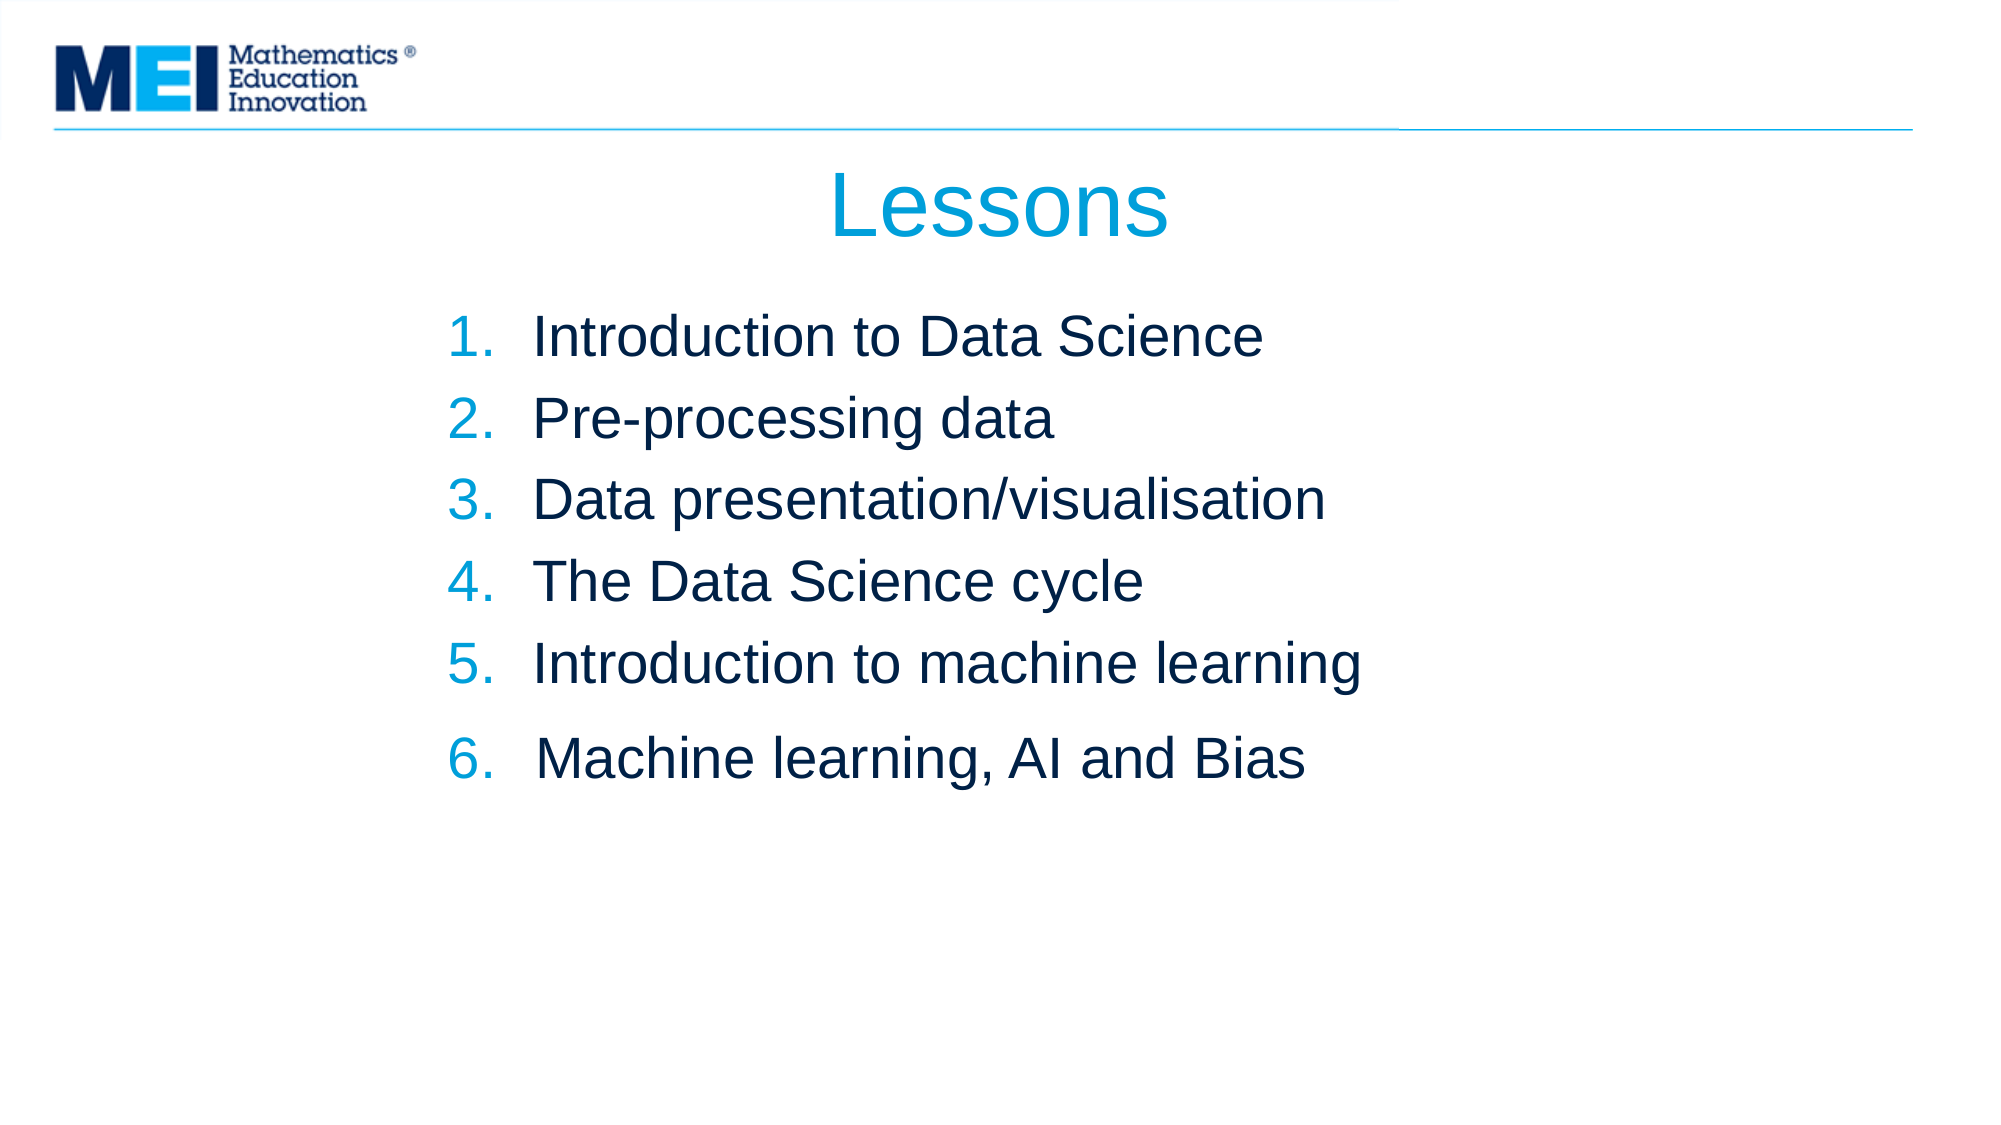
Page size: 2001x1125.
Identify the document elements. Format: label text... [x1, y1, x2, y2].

picture [0, 0, 2000, 140]
list Introduction to Data Science Pre-processing data Data presentation/visualisation The Data Science cycle Introduction to machine learning Machine learning, AI and Bias [432, 290, 1579, 1005]
title Lessons [99, 137, 1900, 233]
